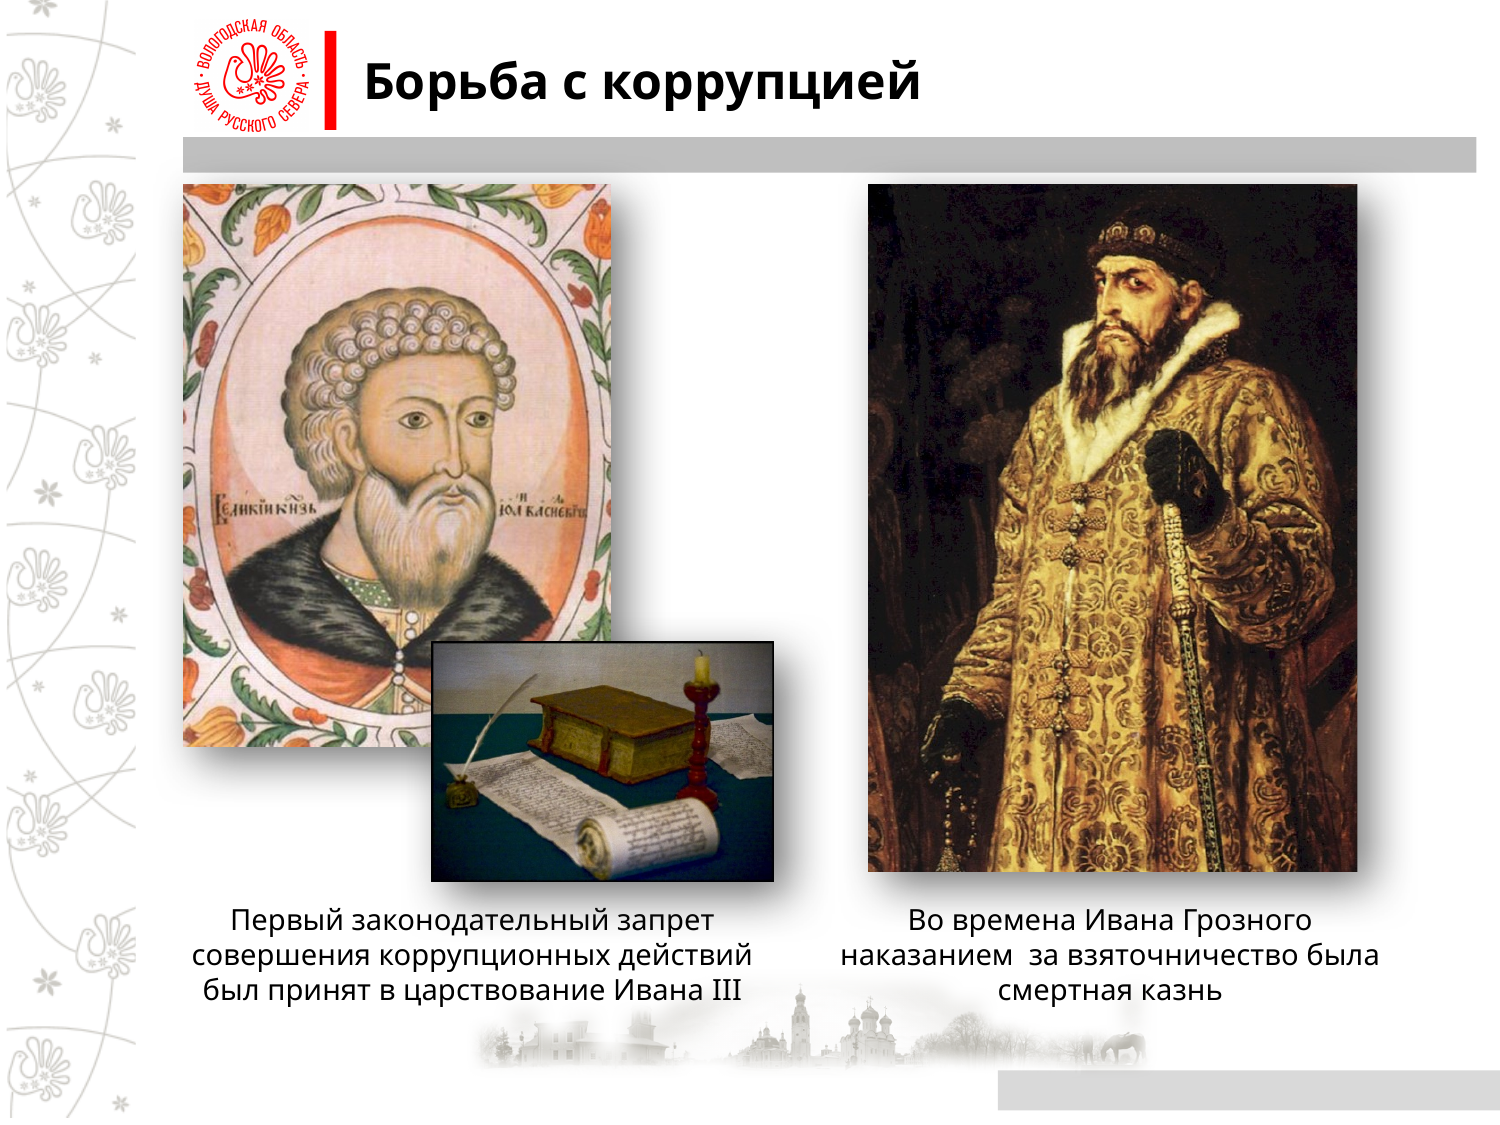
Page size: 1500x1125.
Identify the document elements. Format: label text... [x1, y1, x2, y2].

text_box [323, 29, 339, 132]
text_box [996, 1068, 1500, 1112]
picture [182, 184, 774, 882]
picture [466, 968, 1157, 1078]
picture [194, 18, 309, 132]
picture [867, 184, 1358, 872]
text_box [181, 135, 1478, 175]
text_box Первый законодательный запрет совершения коррупционных действий был принят в царствование Ивана III [171, 893, 774, 1014]
picture [6, 0, 136, 1118]
text_box Во времена Ивана Грозного наказанием за взяточничество была смертная казнь [809, 893, 1412, 1014]
text_box Борьба с коррупцией [348, 42, 1299, 126]
